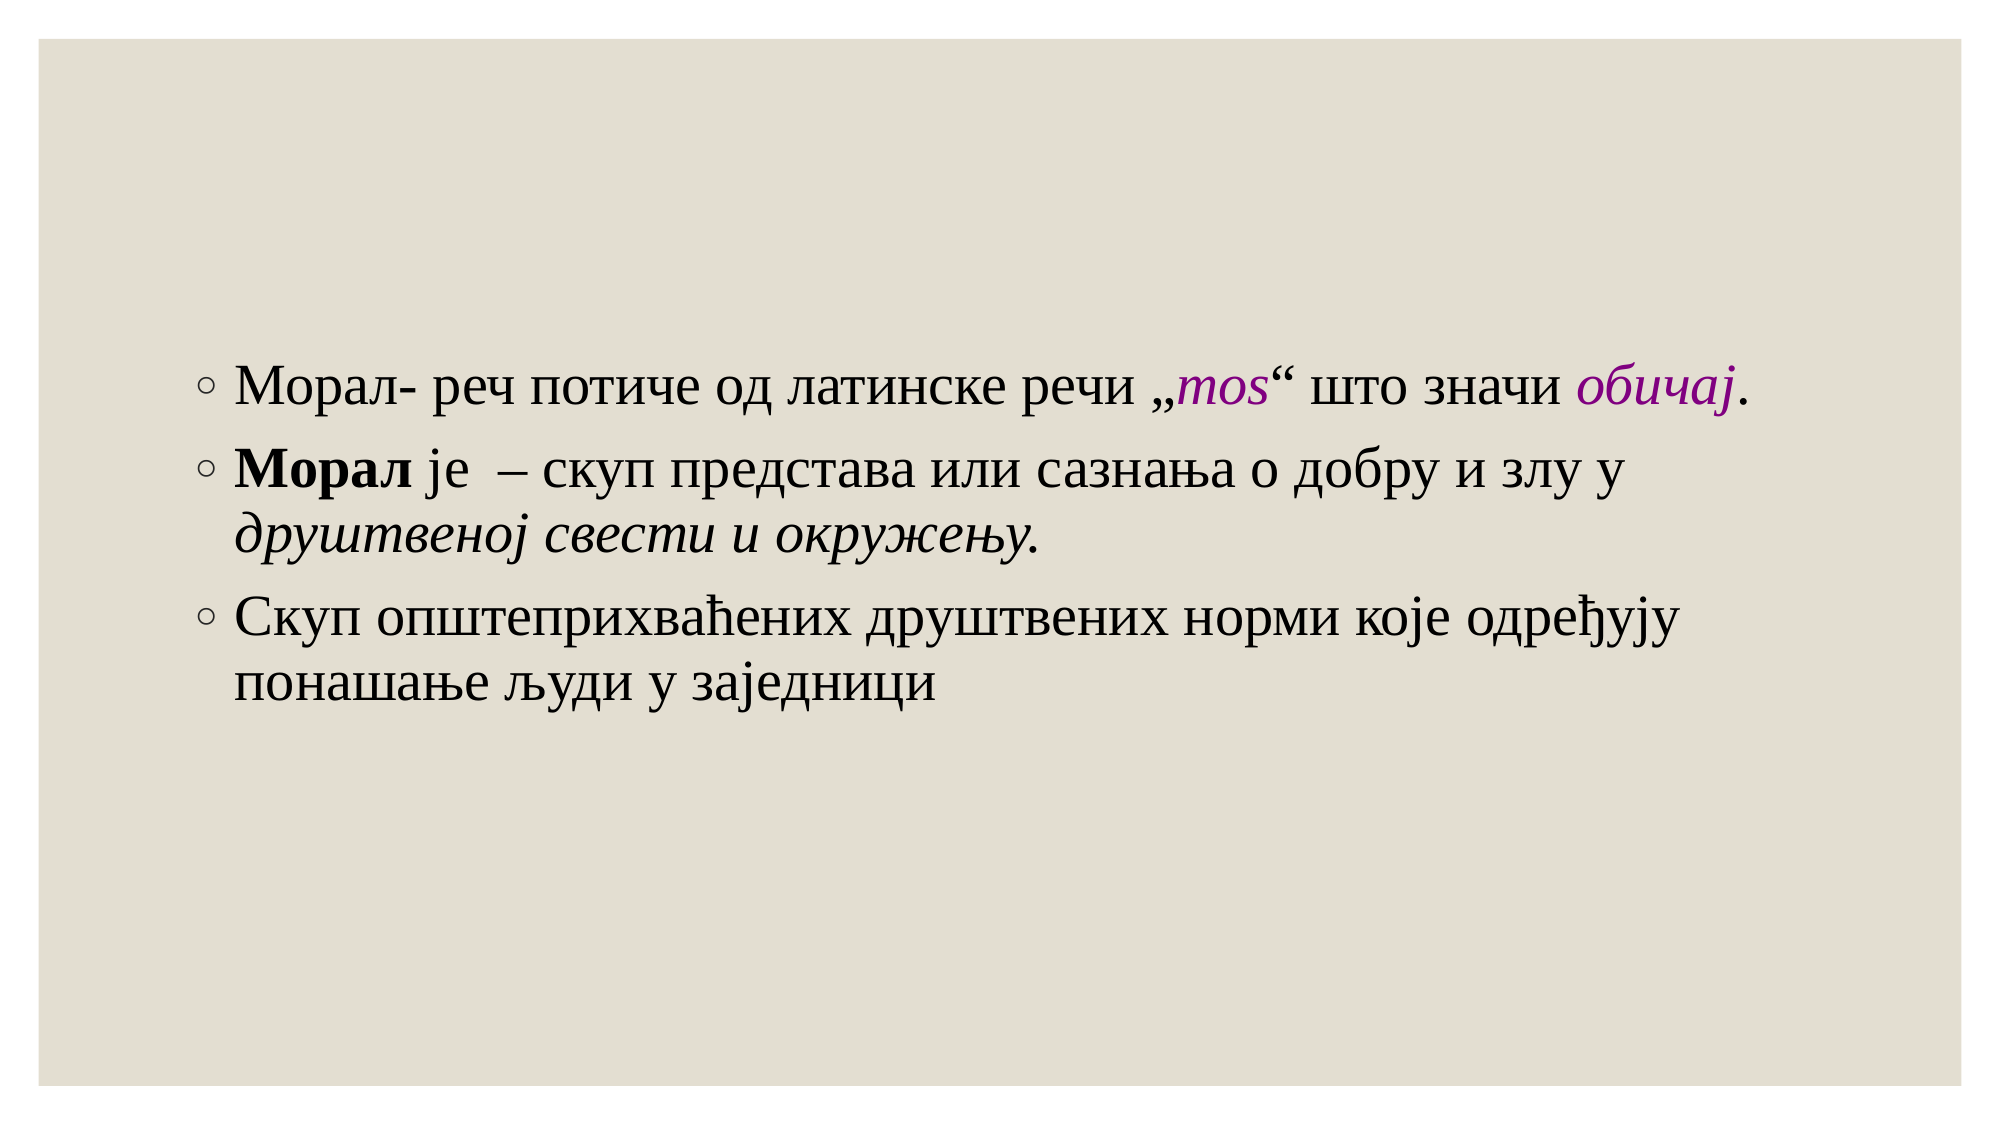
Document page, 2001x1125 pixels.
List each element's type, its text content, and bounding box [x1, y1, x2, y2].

list Морал- реч потиче од латинске речи „mos“ што значи обичај. Морал је – скуп представа или сазнања o добру и злу у друштвеној свести и окружењу. Скуп општеприхваћених друштвених норми које одређују понашање људи у заједници [174, 345, 1825, 990]
